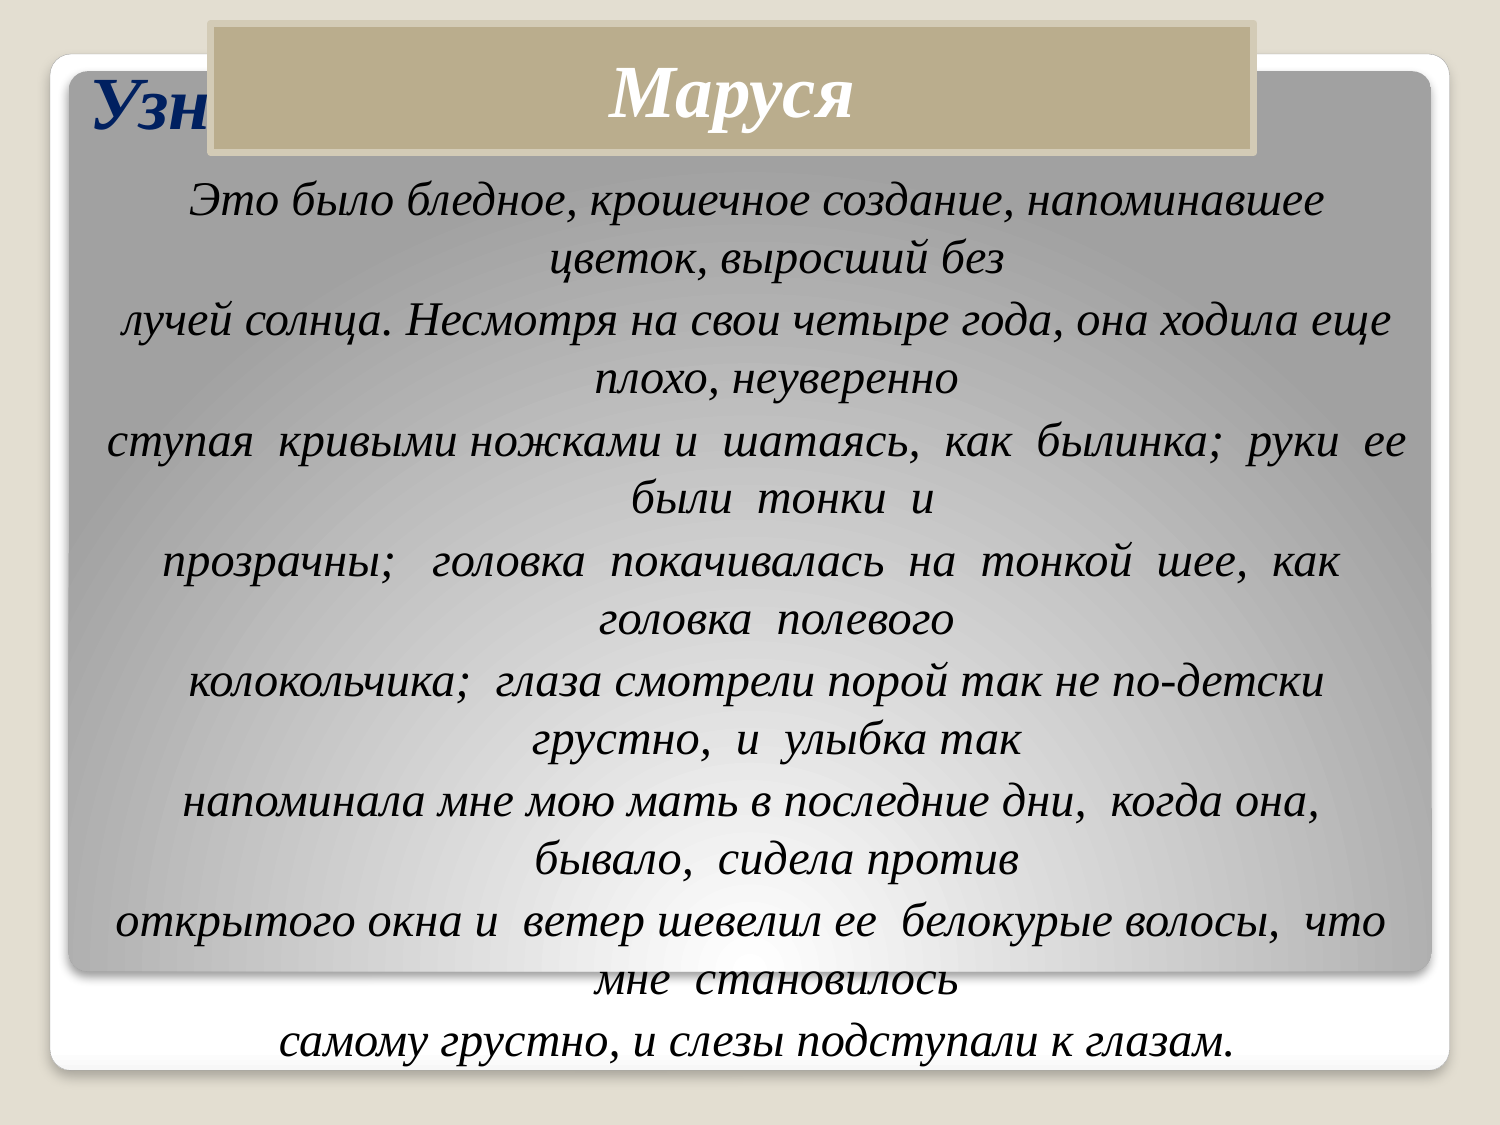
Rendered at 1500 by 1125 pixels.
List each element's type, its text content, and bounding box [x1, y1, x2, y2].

list Это было бледное, крошечное создание, напоминавшее цветок, выросший без лучей солнца. Несмотря на свои четыре года, она ходила еще плохо, неуверенно ступая кривыми ножками и шатаясь, как былинка; руки ее были тонки и прозрачны; головка покачивалась на тонкой шее, как головка полевого колокольчика; глаза смотрели порой так не по-детски грустно, и улыбка так напоминала мне мою мать в последние дни, когда она, бывало, сидела против открытого окна и ветер шевелил ее белокурые волосы, что мне становилось самому грустно, и слезы подступали к глазам. [75, 152, 1425, 1079]
text_box Маруся [207, 20, 1257, 156]
title Узнай героя [1257, 45, 1425, 152]
title Узнай героя [75, 45, 207, 152]
